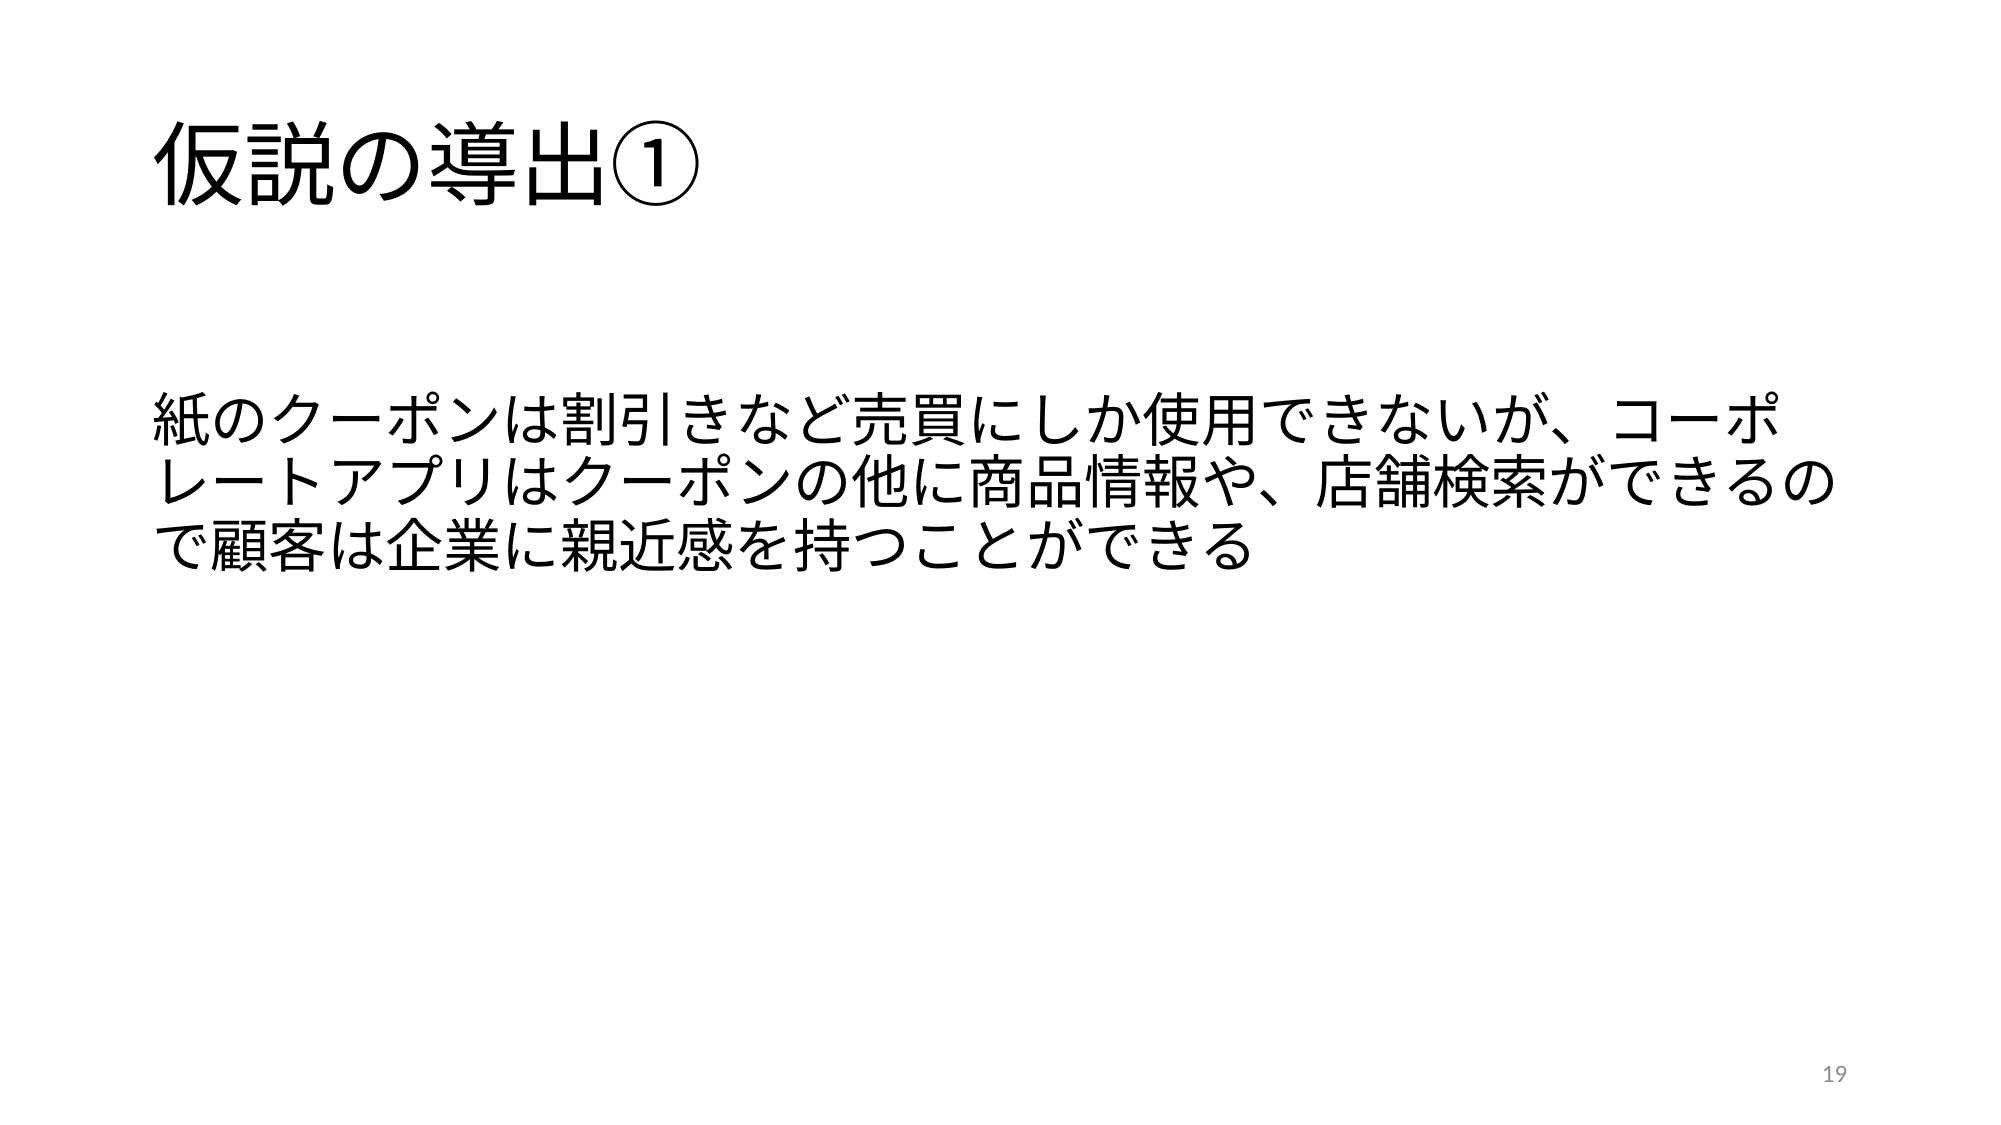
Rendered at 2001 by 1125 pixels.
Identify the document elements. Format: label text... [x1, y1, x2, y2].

slide_number 19 [1412, 1042, 1863, 1103]
list 紙のクーポンは割引きなど売買にしか使用できないが、コーポレートアプリはクーポンの他に商品情報や、店舗検索ができるので顧客は企業に親近感を持つことができる [137, 299, 1863, 1014]
title 仮説の導出① [137, 59, 1863, 278]
